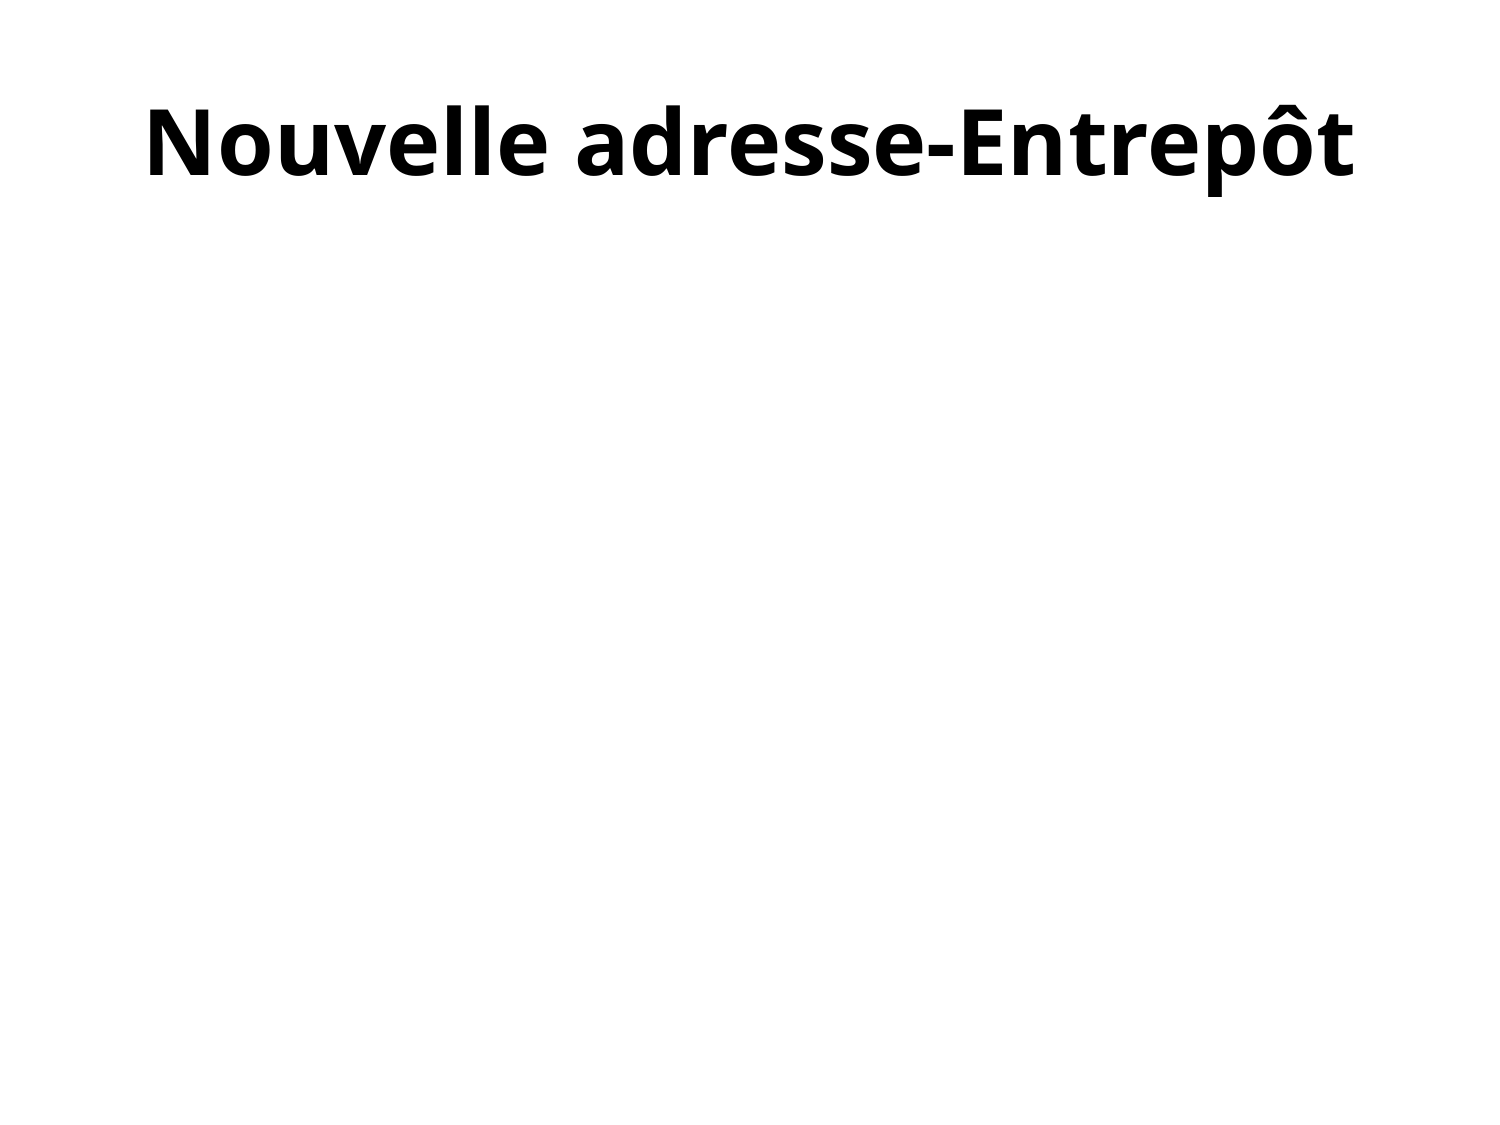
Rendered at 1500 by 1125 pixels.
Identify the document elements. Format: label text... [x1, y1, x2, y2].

title Nouvelle adresse-Entrepôt [75, 45, 1425, 233]
